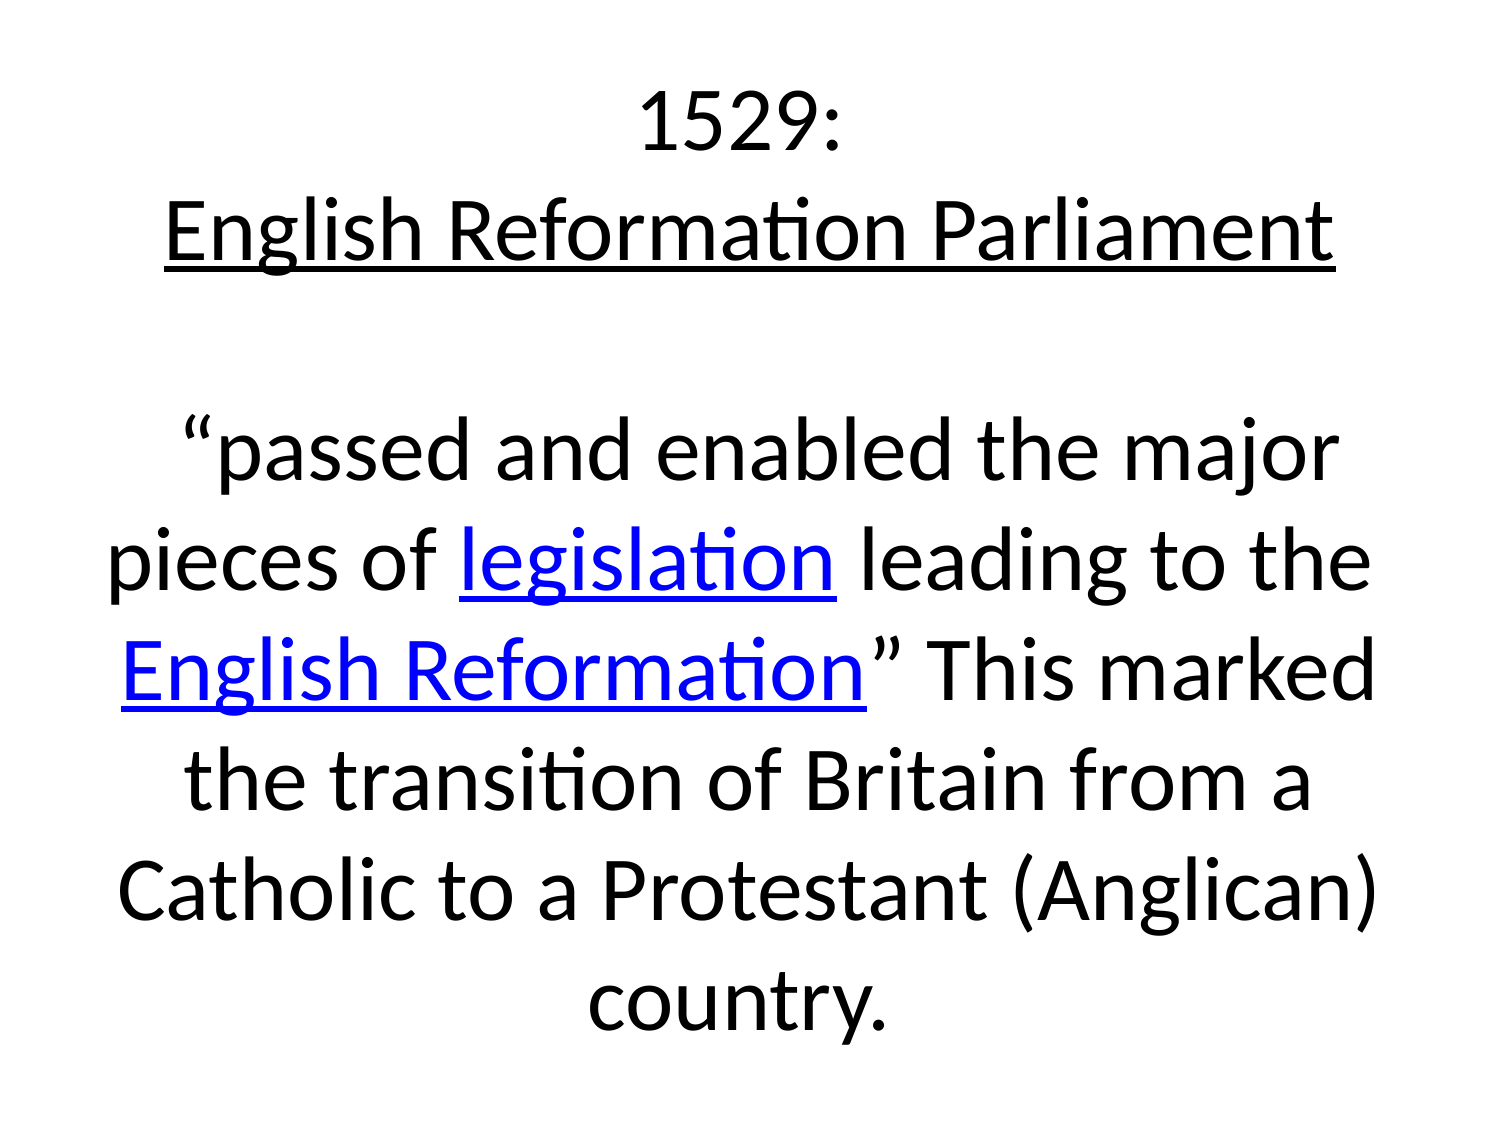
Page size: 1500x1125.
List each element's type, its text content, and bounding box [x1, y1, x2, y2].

title 1529: English Reformation Parliament “passed and enabled the major pieces of legislation leading to the English Reformation” This marked the transition of Britain from a Catholic to a Protestant (Anglican) country. [74, 44, 1426, 1063]
